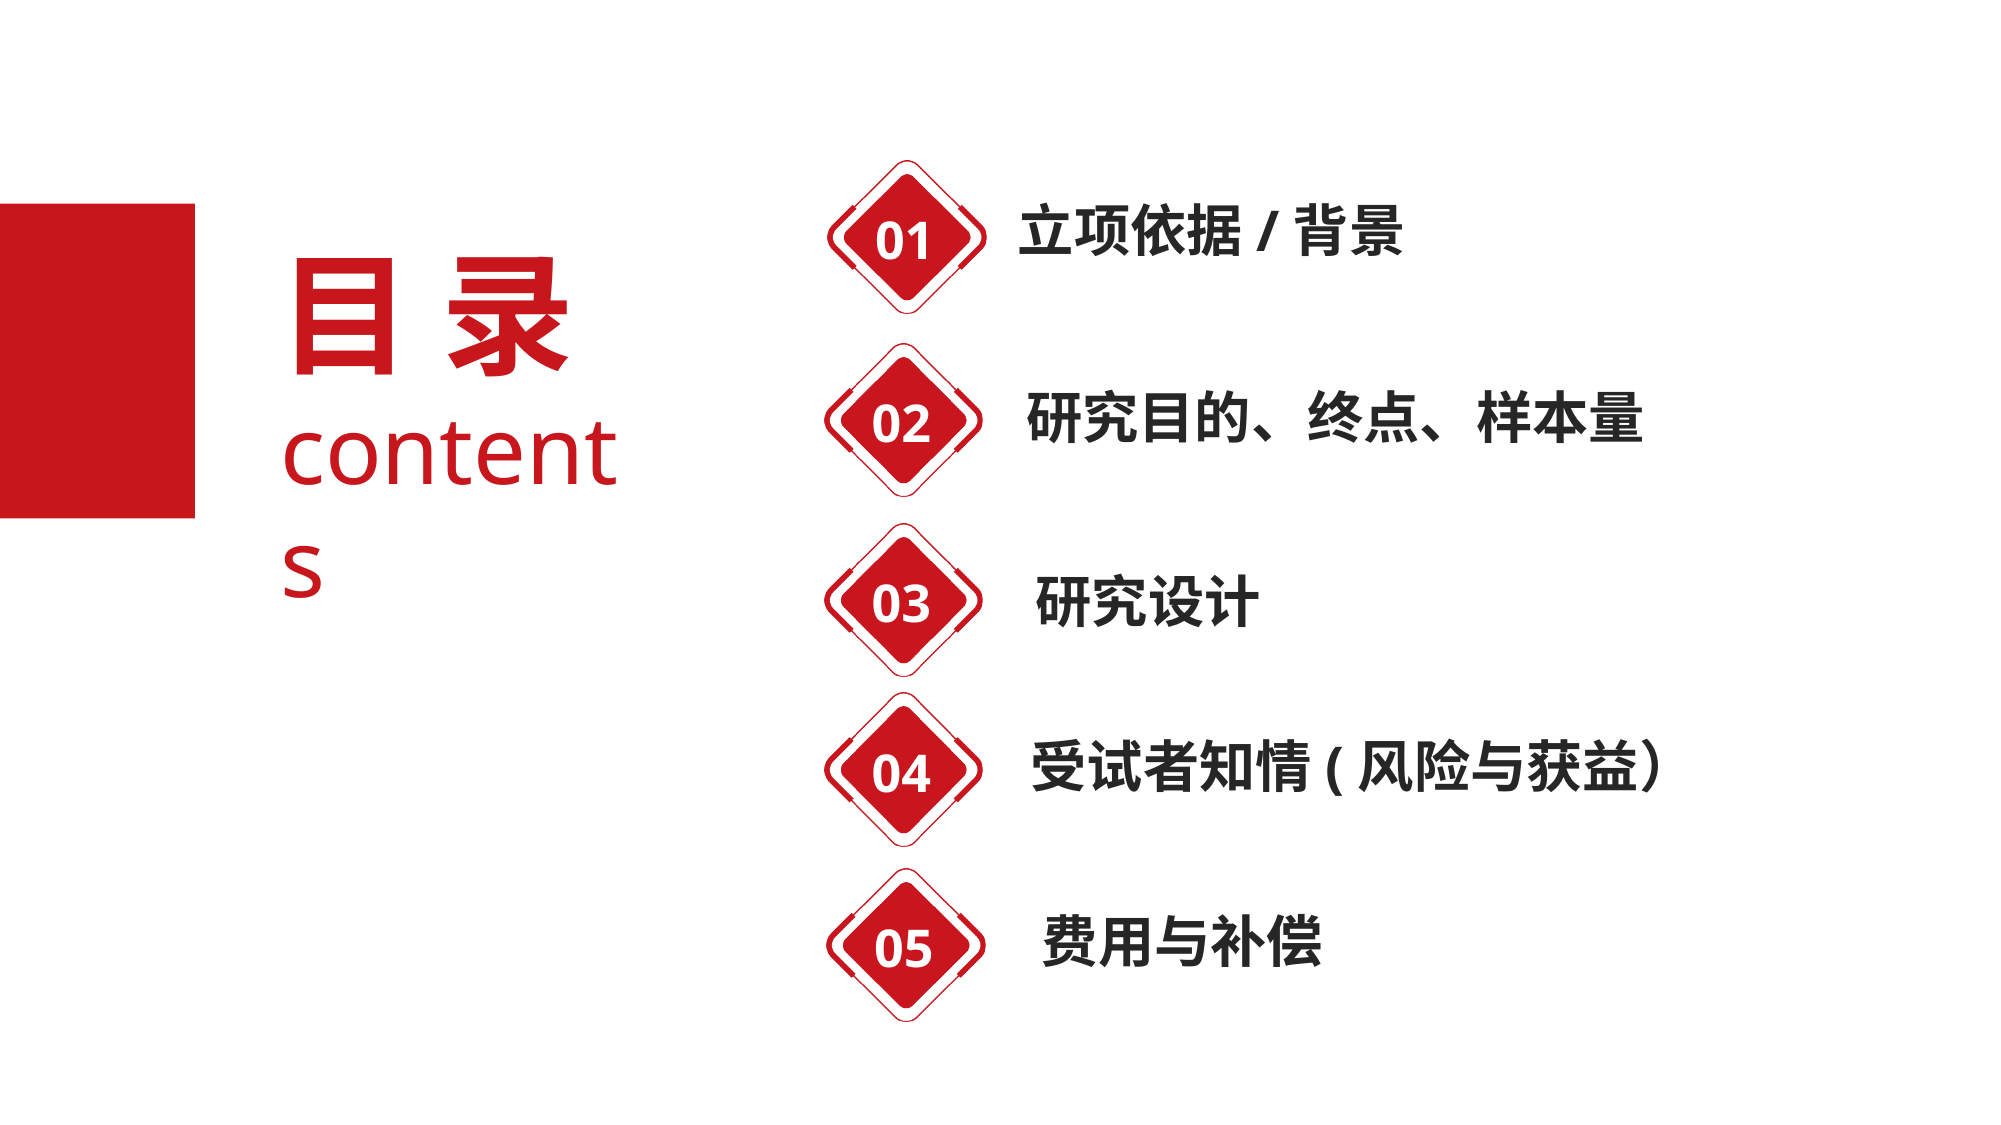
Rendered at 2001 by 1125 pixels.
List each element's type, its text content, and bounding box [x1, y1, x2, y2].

text_box 目 录 [263, 223, 624, 399]
picture [824, 343, 984, 497]
picture [824, 523, 984, 677]
text_box 费用与补偿 [1027, 899, 1339, 982]
picture [827, 160, 987, 314]
text_box 受试者知情(风险与获益） [1015, 723, 1711, 806]
text_box contents [265, 383, 667, 624]
text_box 立项依据/背景 [1003, 187, 1421, 271]
text_box 研究设计 [1020, 558, 1276, 641]
picture [826, 868, 986, 1022]
text_box [0, 202, 196, 519]
picture [824, 692, 984, 847]
text_box 研究目的、终点、样本量 [1011, 374, 1660, 457]
